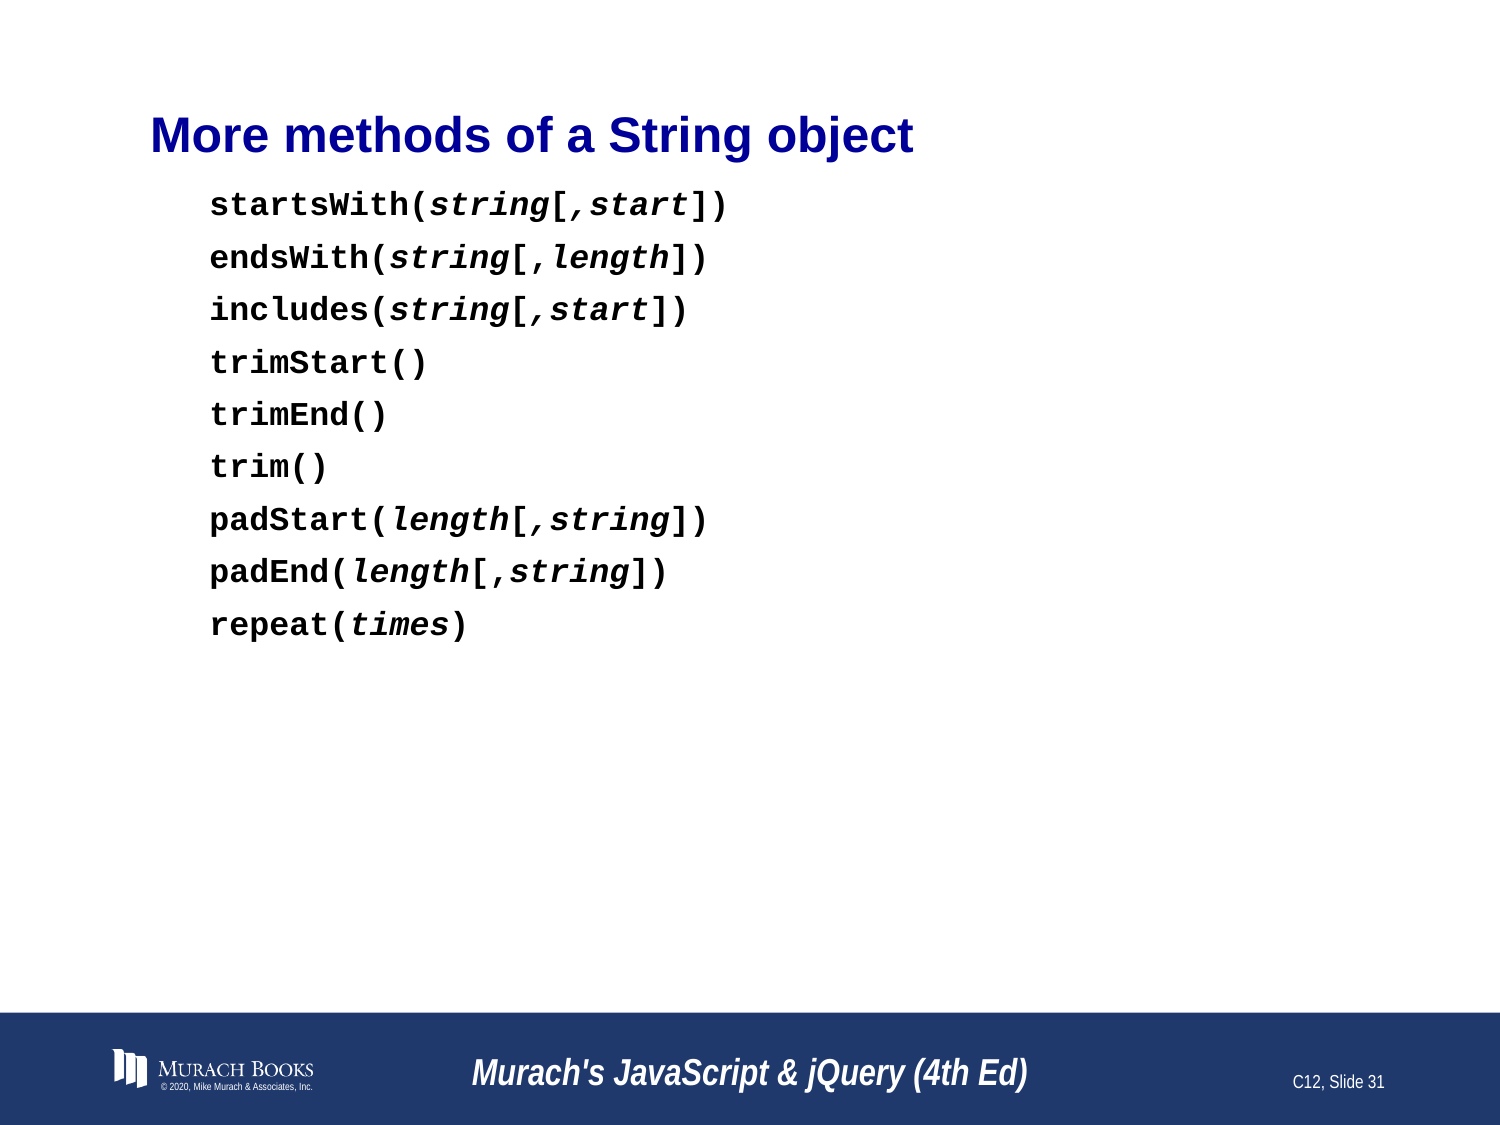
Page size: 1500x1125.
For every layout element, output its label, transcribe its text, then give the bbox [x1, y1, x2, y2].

slide_number C12, Slide 31 [1087, 1025, 1400, 1100]
list startsWith(string[,start]) endsWith(string[,length]) includes(string[,start]) trimStart() trimEnd() trim() padStart(length[,string]) padEnd(length[,string]) repeat(times) [137, 174, 1350, 975]
slide_number Murach's JavaScript & jQuery (4th Ed) [463, 1025, 1050, 1100]
title More methods of a String object [150, 102, 1350, 164]
footer © 2020, Mike Murach & Associates, Inc. [12, 1025, 463, 1100]
